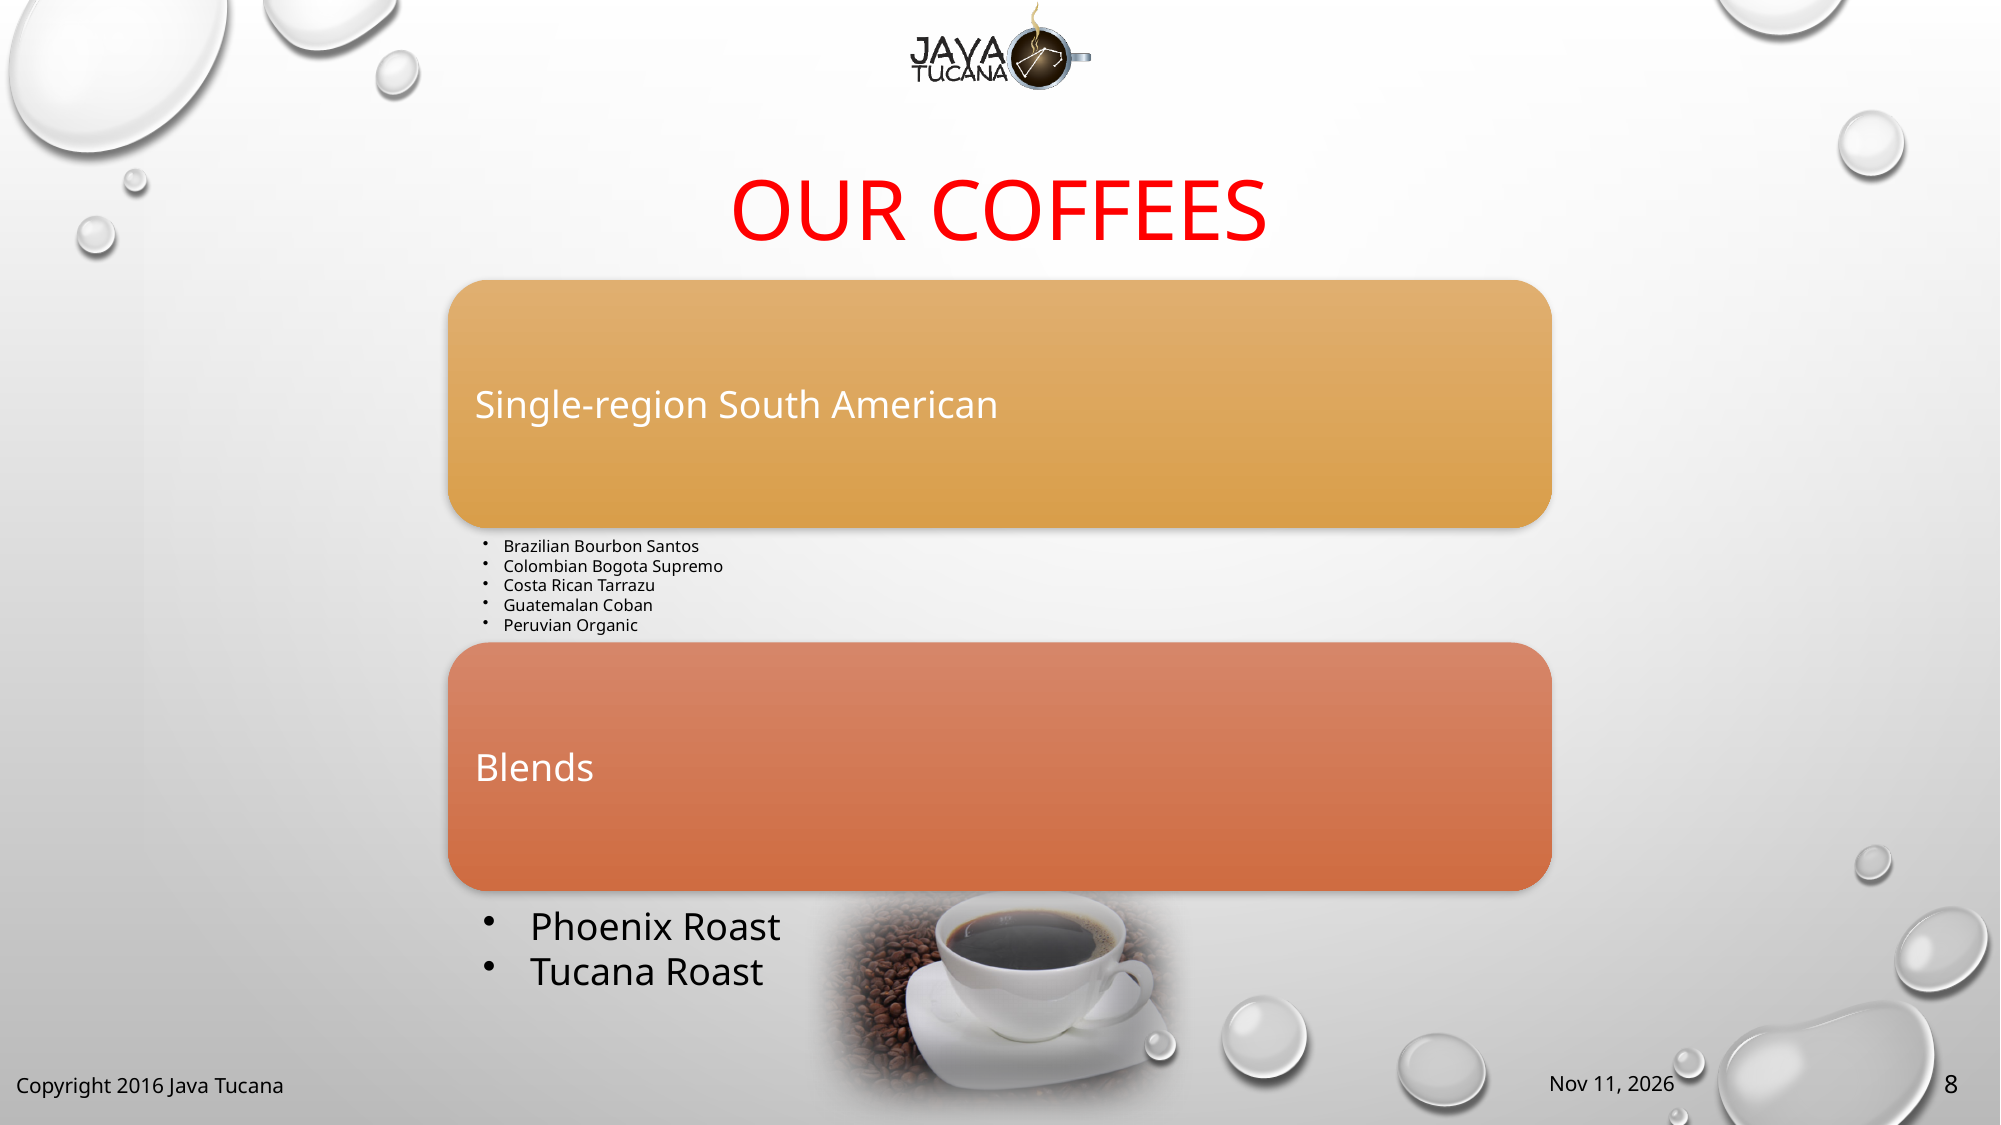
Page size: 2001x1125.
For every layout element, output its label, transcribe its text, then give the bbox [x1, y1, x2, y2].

footer Copyright 2016 Java Tucana [1, 1055, 1096, 1116]
slide_number 8 [1848, 1055, 1974, 1116]
title Our Coffees [149, 101, 1851, 327]
slide_number 26-Mar-16 [1239, 1055, 1690, 1116]
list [447, 279, 1553, 1006]
picture [0, 0, 2001, 1125]
